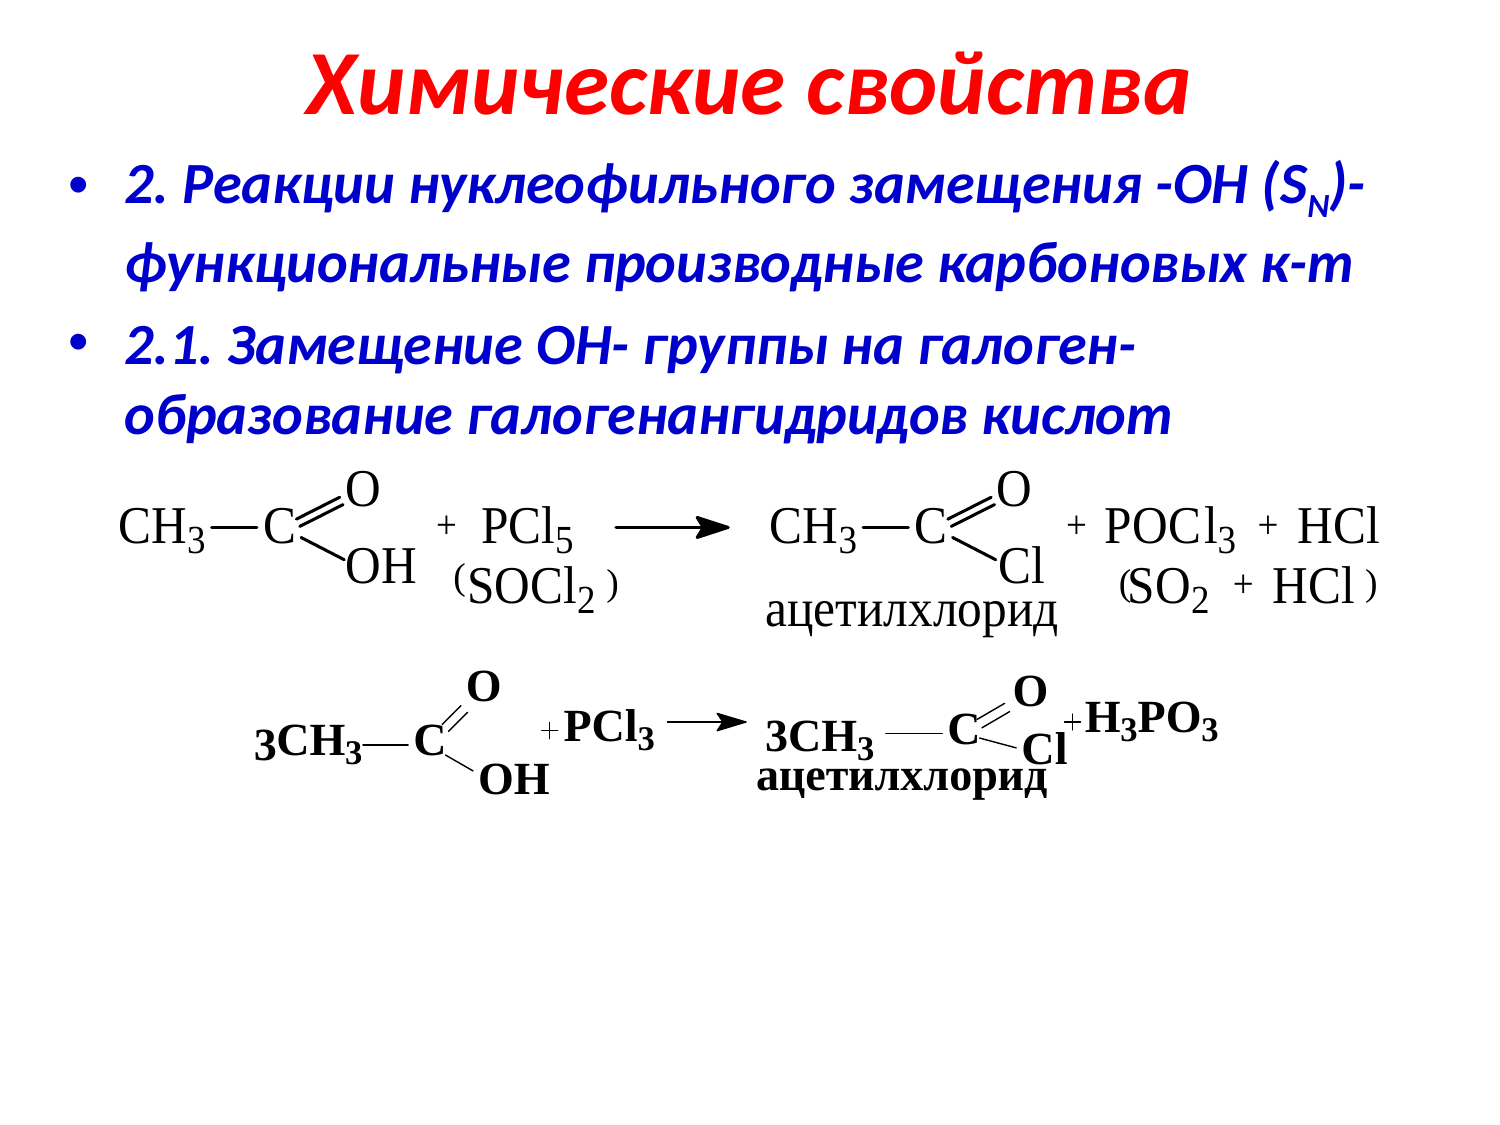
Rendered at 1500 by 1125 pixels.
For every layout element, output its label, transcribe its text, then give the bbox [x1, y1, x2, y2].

title Химические свойства [74, 18, 1426, 136]
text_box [100, 444, 1400, 658]
list 2. Реакции нуклеофильного замещения -ОН (SN)-функциональные производные карбоновых к-т 2.1. Замещение ОН- группы на галоген-образование галогенангидридов кислот [52, 136, 1459, 1095]
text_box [253, 664, 1220, 809]
